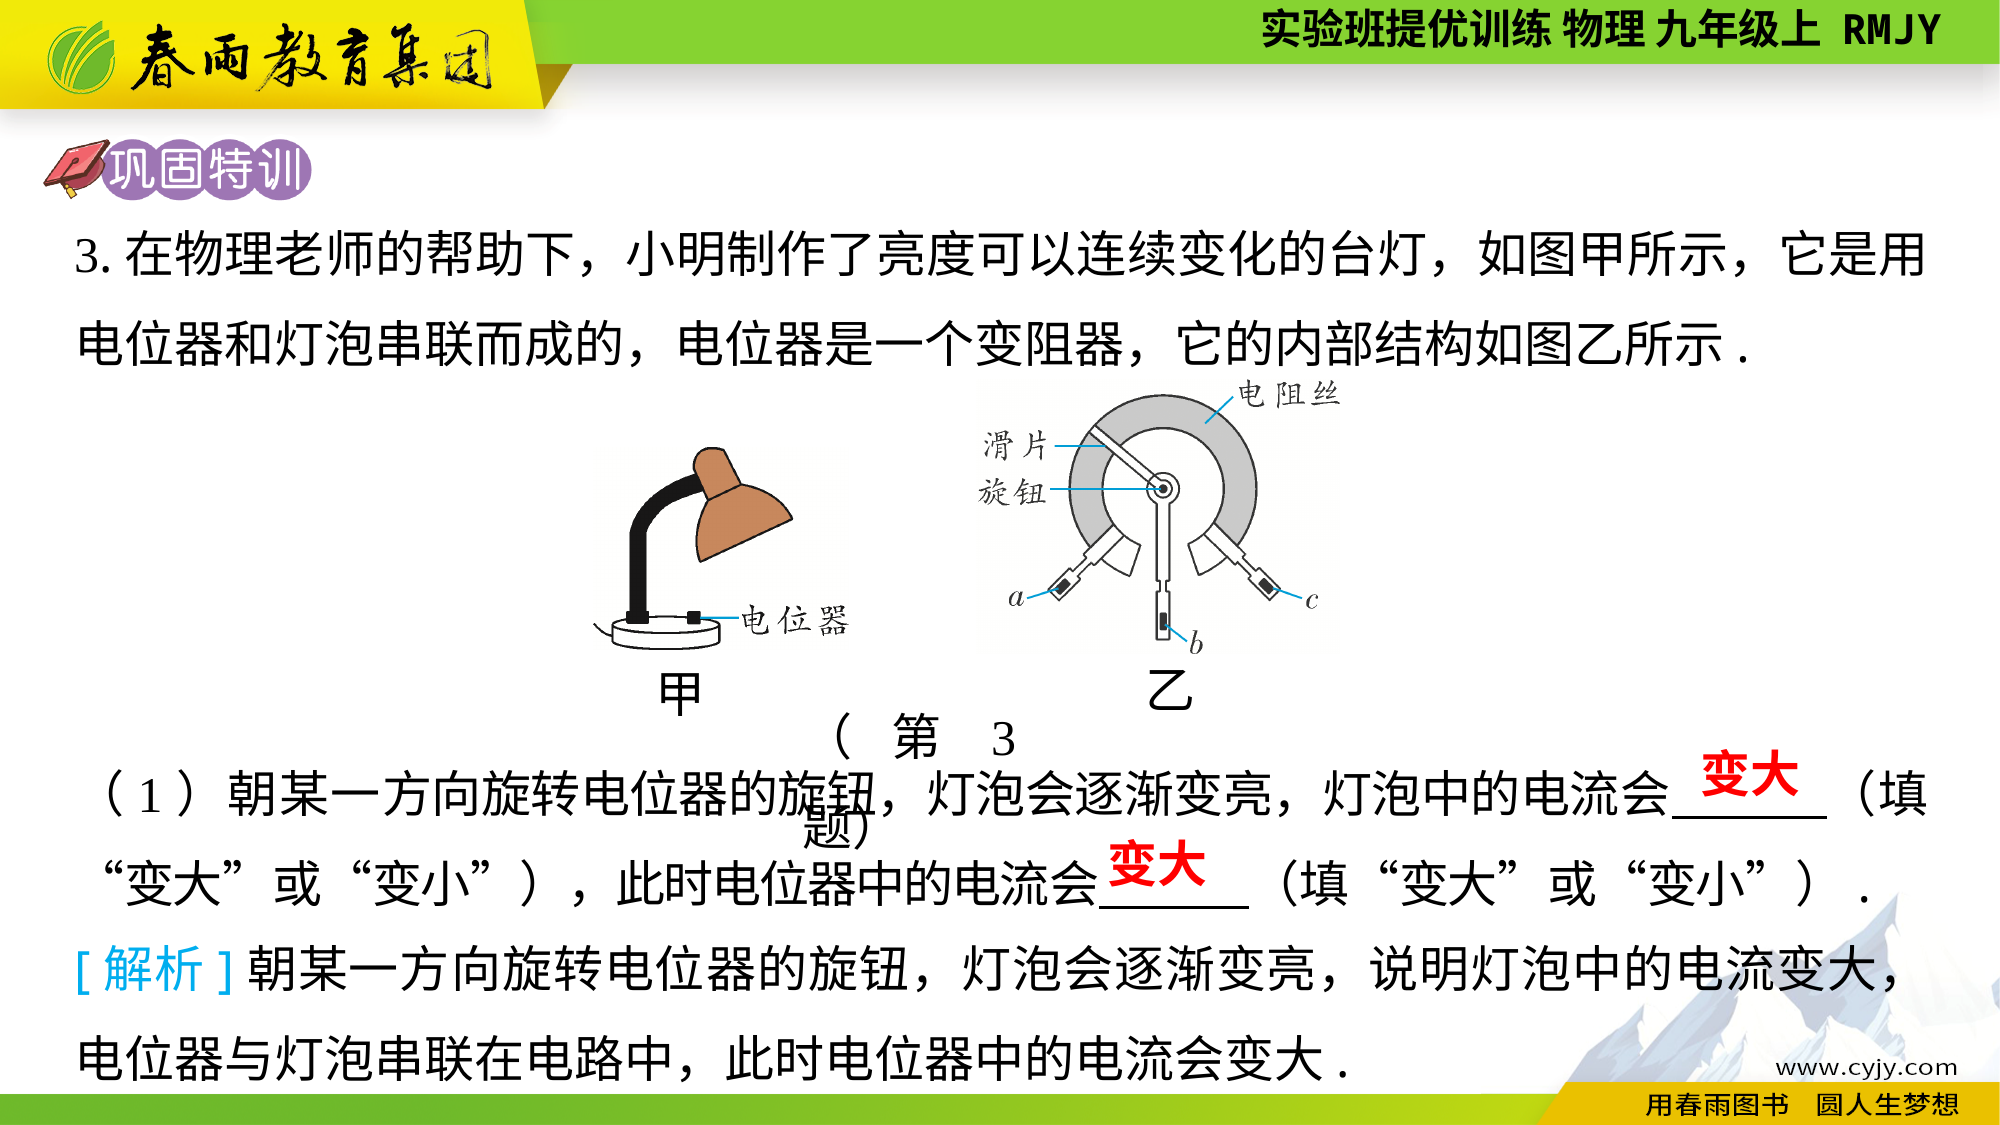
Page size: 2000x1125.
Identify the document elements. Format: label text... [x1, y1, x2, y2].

text_box 变大 [1685, 735, 1816, 811]
picture [0, 0, 2000, 1125]
text_box 乙 [1130, 663, 1211, 727]
text_box 甲 [640, 657, 721, 730]
text_box [解析]朝某一方向旋转电位器的旋钮，灯泡会逐渐变亮，说明灯泡中的电流变大，电位器与灯泡串联在电路中，此时电位器中的电流会变大. [59, 899, 1944, 1095]
text_box 变大 [1092, 824, 1223, 899]
list 3.在物理老师的帮助下，小明制作了亮度可以连续变化的台灯，如图甲所示，它是用电位器和灯泡串联而成的，电位器是一个变阻器，它的内部结构如图乙所示. （1）朝某一方向旋转电位器的旋钮，灯泡会逐渐变亮，灯泡中的电流会 （填“变大”或“变小”），此时电位器中的电流会 （填“变大”或“变小”）. [59, 184, 1944, 899]
text_box （第3题） [788, 668, 1043, 774]
